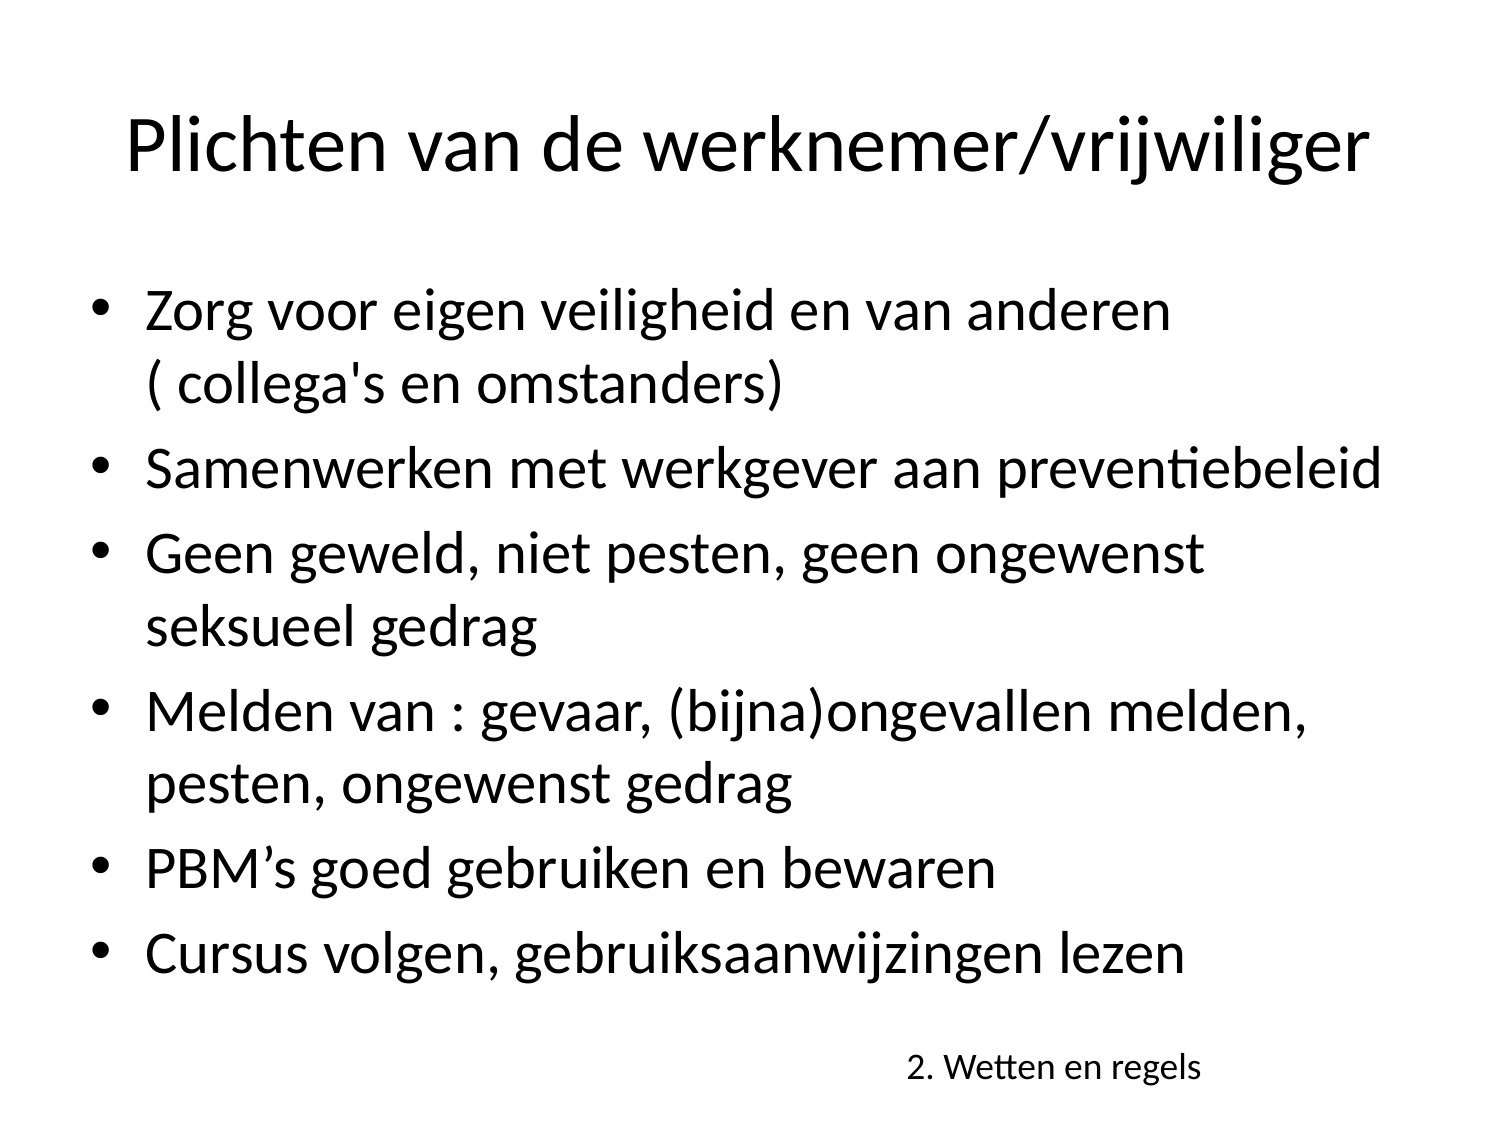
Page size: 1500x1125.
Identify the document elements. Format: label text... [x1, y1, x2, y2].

title Plichten van de werknemer/vrijwiliger [75, 45, 1425, 233]
text_box 2. Wetten en regels [891, 1034, 1424, 1095]
list Zorg voor eigen veiligheid en van anderen ( collega's en omstanders) Samenwerken met werkgever aan preventiebeleid Geen geweld, niet pesten, geen ongewenst seksueel gedrag Melden van : gevaar, (bijna)ongevallen melden, pesten, ongewenst gedrag PBM’s goed gebruiken en bewaren Cursus volgen, gebruiksaanwijzingen lezen [75, 262, 1425, 1005]
